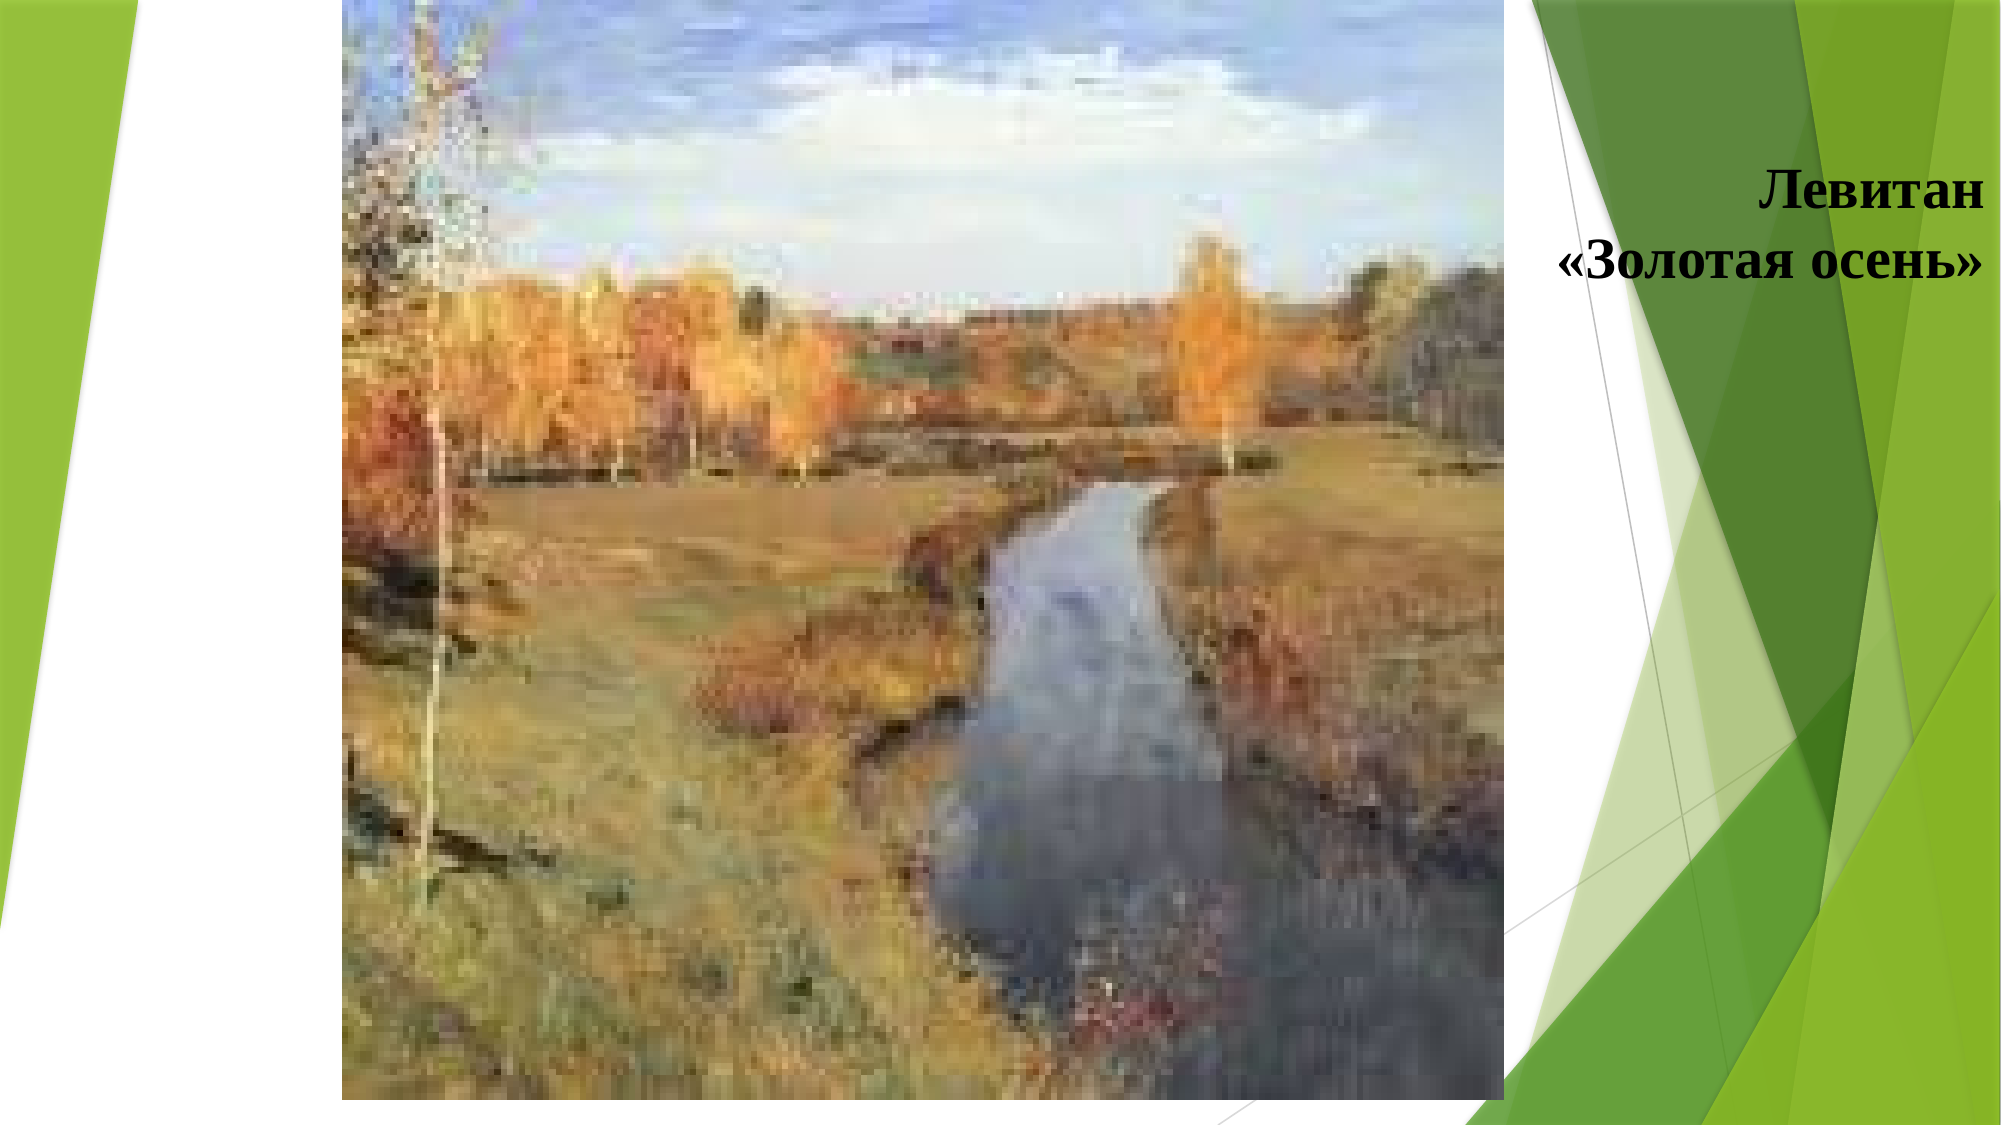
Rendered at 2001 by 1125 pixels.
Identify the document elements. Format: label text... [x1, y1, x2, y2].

picture [341, 0, 1504, 1101]
subtitle Левитан «Золотая осень» [1506, 142, 2000, 323]
